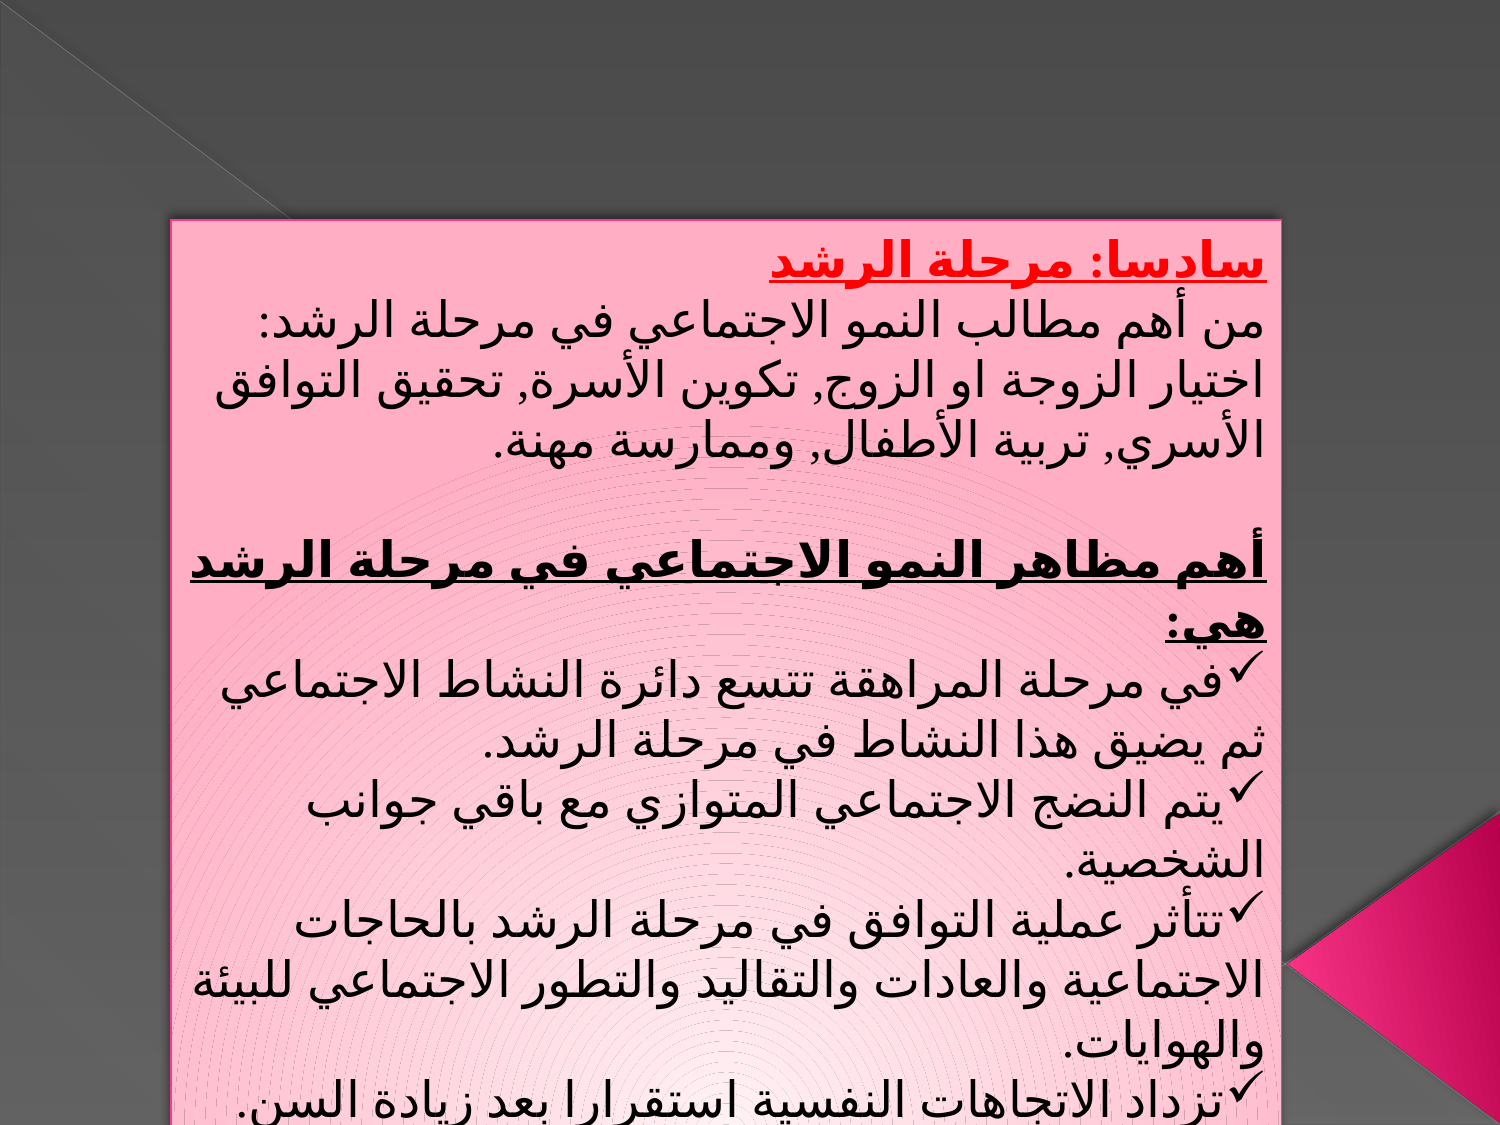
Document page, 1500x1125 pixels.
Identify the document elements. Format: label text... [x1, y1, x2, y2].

text_box سادسا: مرحلة الرشد من أهم مطالب النمو الاجتماعي في مرحلة الرشد: اختيار الزوجة او الزوج, تكوين الأسرة, تحقيق التوافق الأسري, تربية الأطفال, وممارسة مهنة. أهم مظاهر النمو الاجتماعي في مرحلة الرشد هي: في مرحلة المراهقة تتسع دائرة النشاط الاجتماعي ثم يضيق هذا النشاط في مرحلة الرشد. يتم النضج الاجتماعي المتوازي مع باقي جوانب الشخصية. تتأثر عملية التوافق في مرحلة الرشد بالحاجات الاجتماعية والعادات والتقاليد والتطور الاجتماعي للبيئة والهوايات. تزداد الاتجاهات النفسية استقرارا بعد زيادة السن. [170, 219, 1282, 1125]
